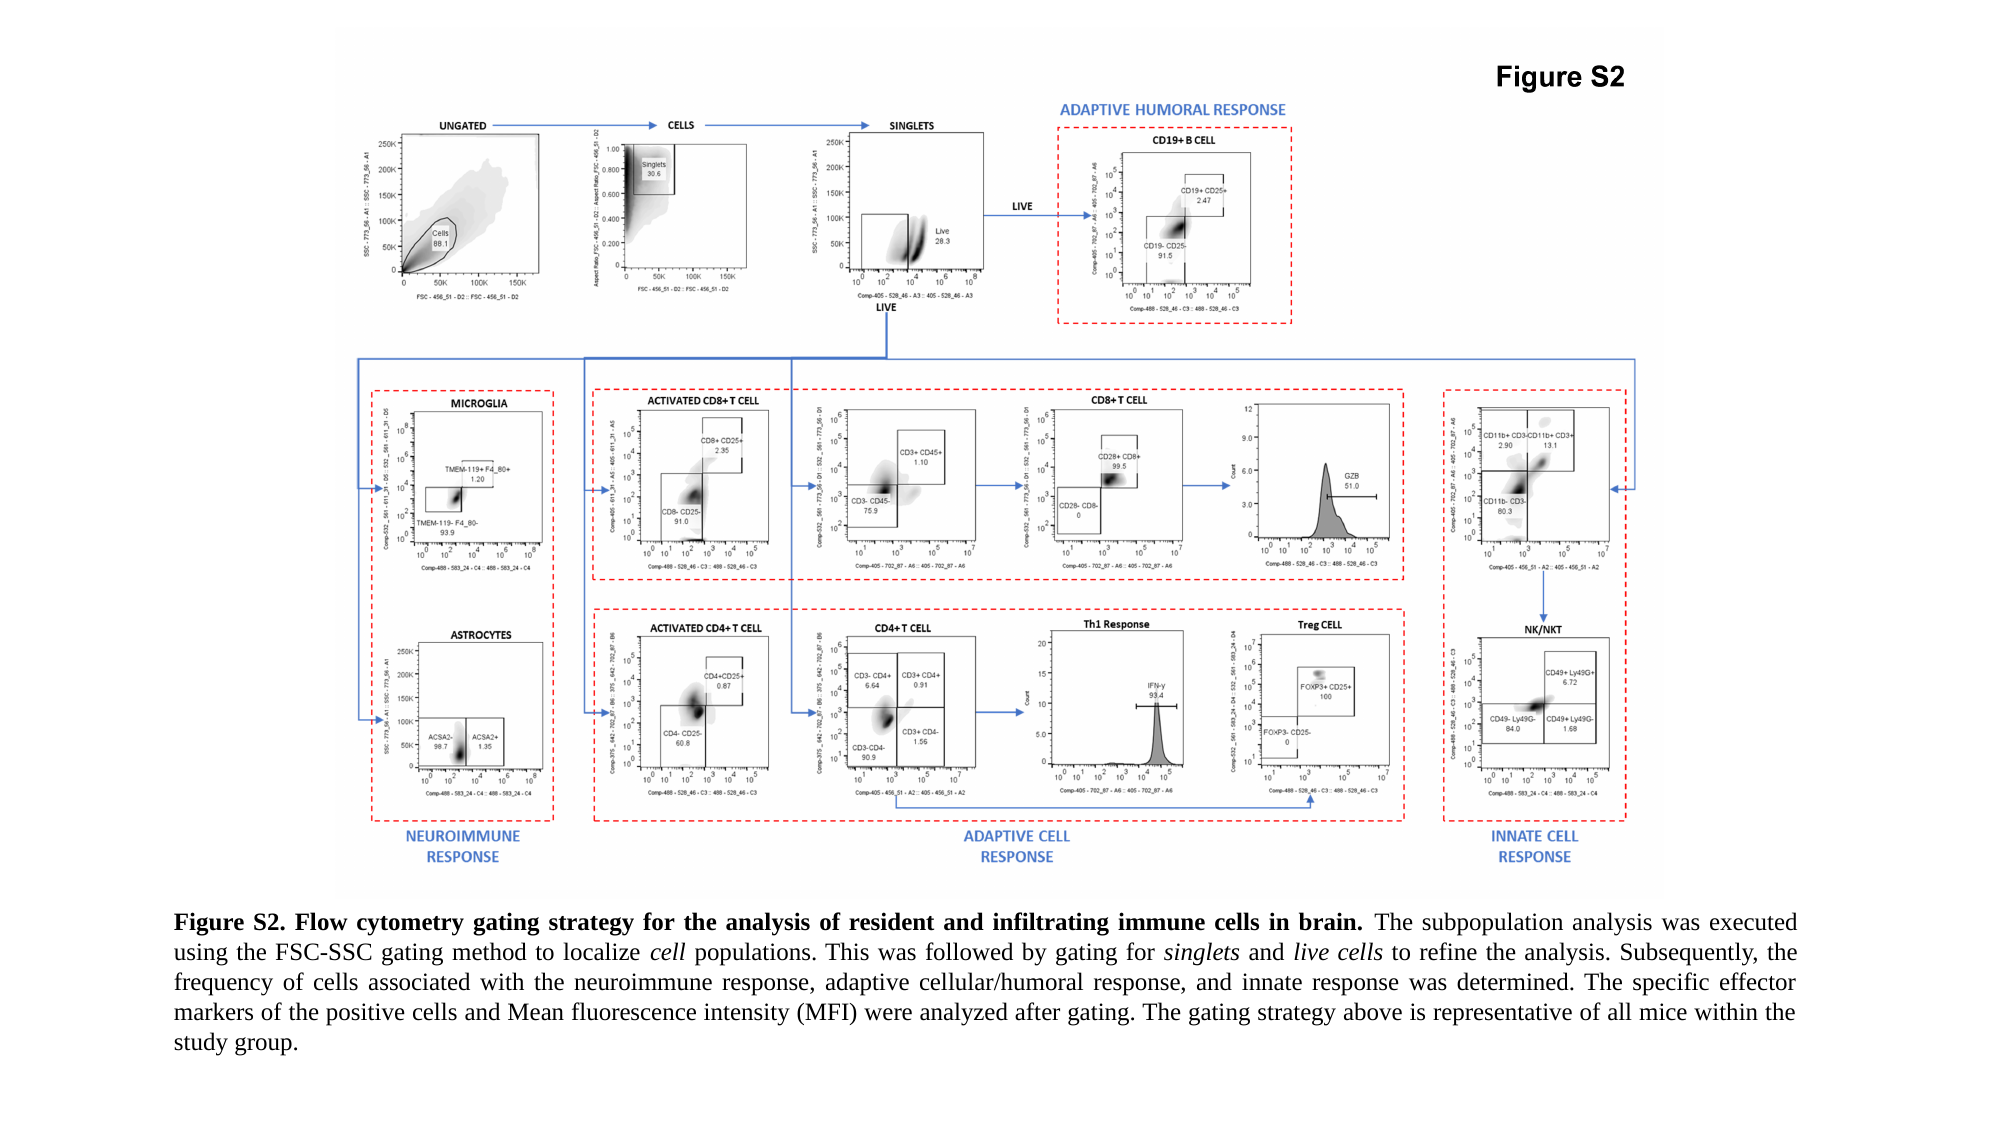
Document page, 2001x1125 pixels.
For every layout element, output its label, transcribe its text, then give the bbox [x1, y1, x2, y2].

text_box Figure S2. Flow cytometry gating strategy for the analysis of resident and infiltrating immune cells in brain. The subpopulation analysis was executed using the FSC-SSC gating method to localize cell populations. This was followed by gating for singlets and live cells to refine the analysis. Subsequently, the frequency of cells associated with the neuroimmune response, adaptive cellular/humoral response, and innate response was determined. The specific effector markers of the positive cells and Mean fluorescence intensity (MFI) were analyzed after gating. The gating strategy above is representative of all mice within the study group. [159, 898, 1813, 1063]
picture [335, 27, 1664, 899]
